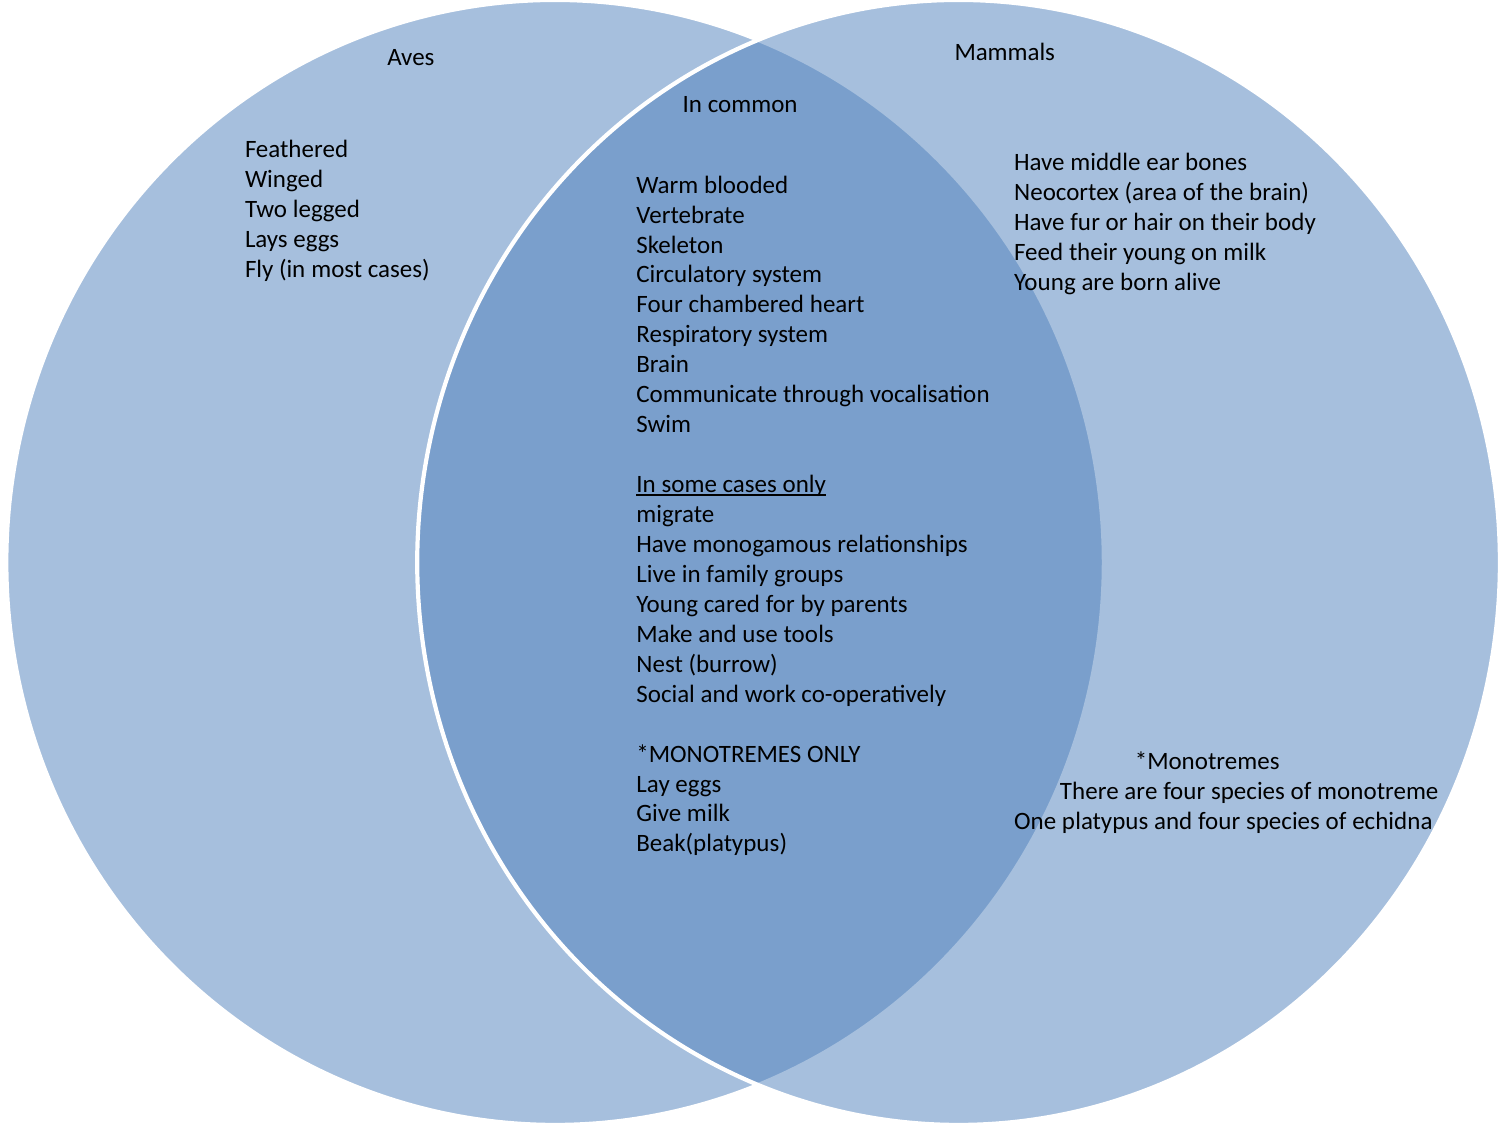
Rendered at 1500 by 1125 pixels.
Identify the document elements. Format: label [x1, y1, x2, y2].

text_box [0, 0, 1500, 1125]
